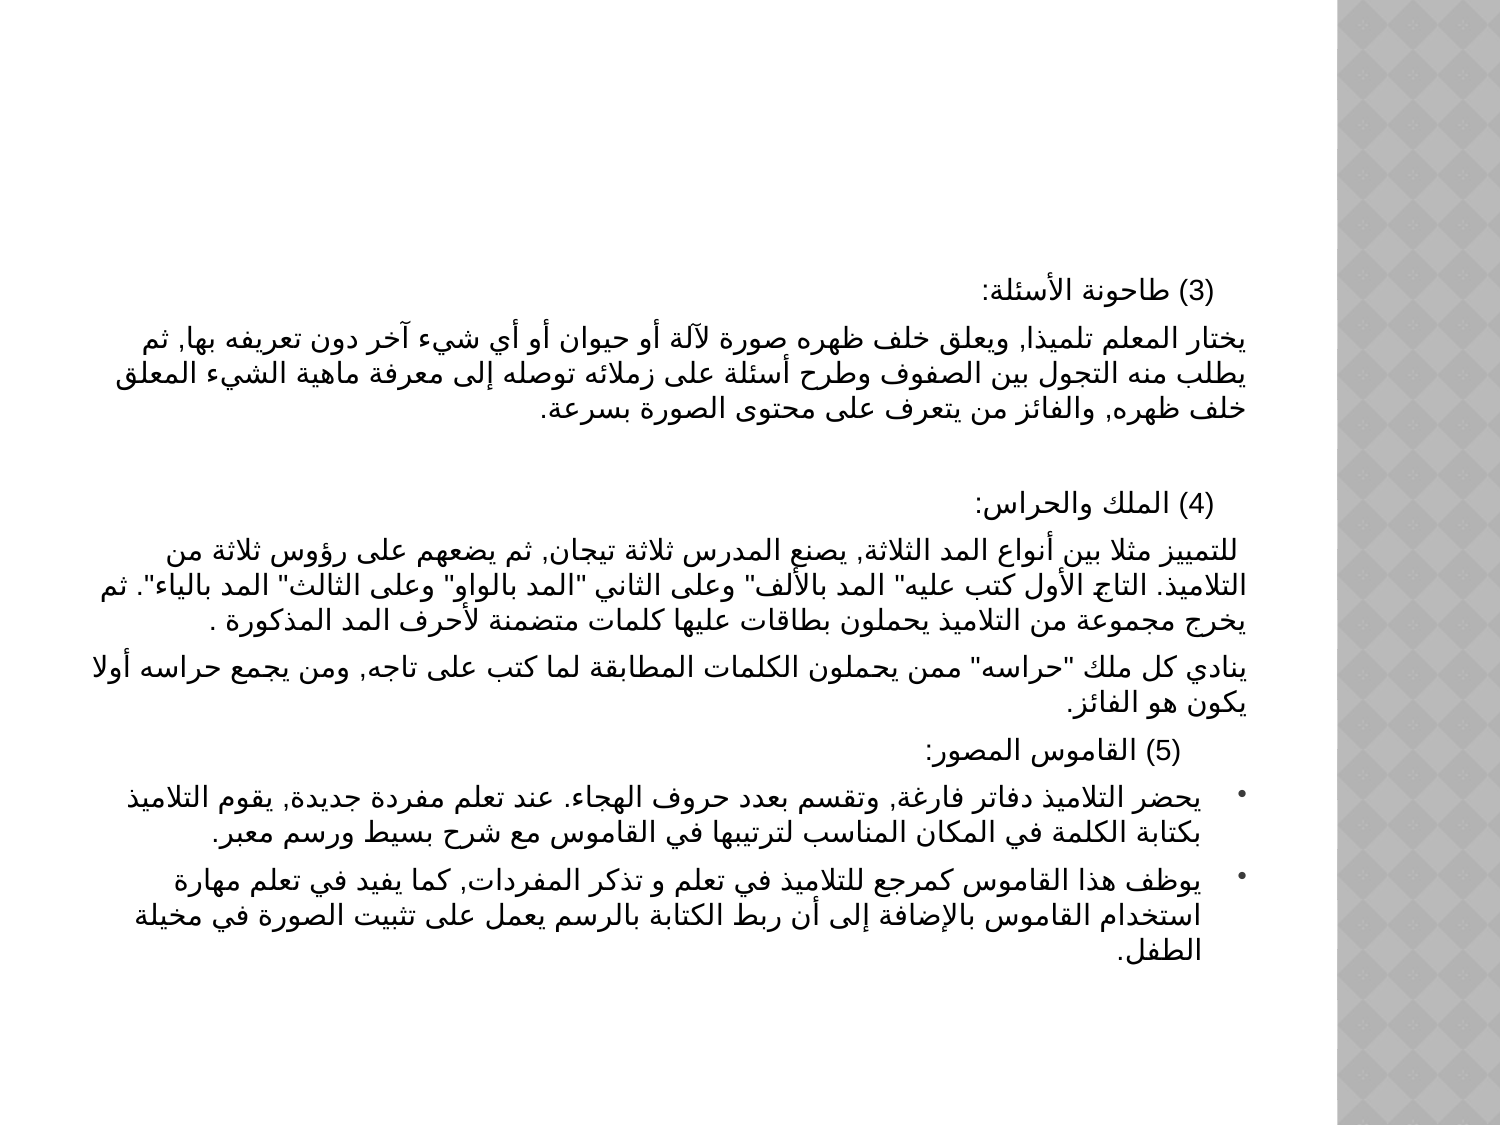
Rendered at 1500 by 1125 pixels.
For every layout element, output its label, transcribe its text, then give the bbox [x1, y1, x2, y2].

list (3) طاحونة الأسئلة: يختار المعلم تلميذا, ويعلق خلف ظهره صورة لآلة أو حيوان أو أي شيء آخر دون تعريفه بها, ثم يطلب منه التجول بين الصفوف وطرح أسئلة على زملائه توصله إلى معرفة ماهية الشيء المعلق خلف ظهره, والفائز من يتعرف على محتوى الصورة بسرعة. (4) الملك والحراس: للتمييز مثلا بين أنواع المد الثلاثة, يصنع المدرس ثلاثة تيجان, ثم يضعهم على رؤوس ثلاثة من التلاميذ. التاج الأول كتب عليه" المد بالألف" وعلى الثاني "المد بالواو" وعلى الثالث" المد بالياء". ثم يخرج مجموعة من التلاميذ يحملون بطاقات عليها كلمات متضمنة لأحرف المد المذكورة . ينادي كل ملك "حراسه" ممن يحملون الكلمات المطابقة لما كتب على تاجه, ومن يجمع حراسه أولا يكون هو الفائز. (5) القاموس المصور: يحضر التلاميذ دفاتر فارغة, وتقسم بعدد حروف الهجاء. عند تعلم مفردة جديدة, يقوم التلاميذ بكتابة الكلمة في المكان المناسب لترتيبها في القاموس مع شرح بسيط ورسم معبر. يوظف هذا القاموس كمرجع للتلاميذ في تعلم و تذكر المفردات, كما يفيد في تعلم مهارة استخدام القاموس بالإضافة إلى أن ربط الكتابة بالرسم يعمل على تثبيت الصورة في مخيلة الطفل. [75, 264, 1263, 1060]
